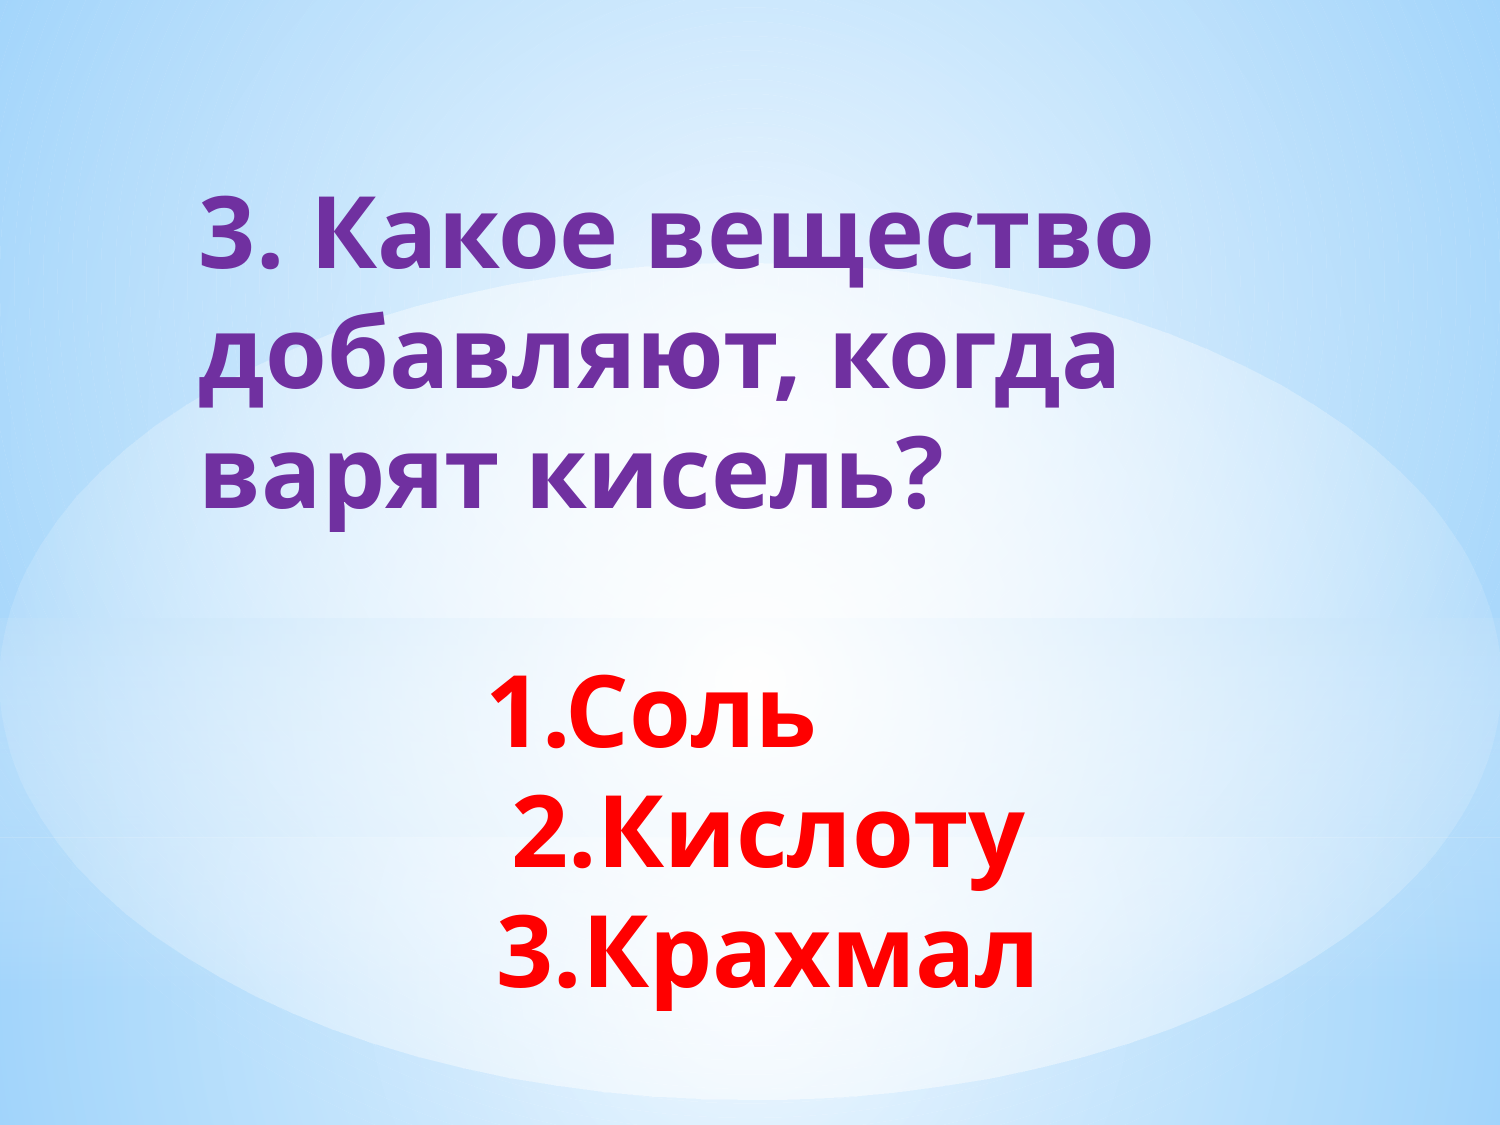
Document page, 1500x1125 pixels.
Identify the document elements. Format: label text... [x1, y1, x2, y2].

text_box 3. Какое вещество добавляют, когда варят кисель? 1.Соль 2.Кислоту 3.Крахмал [184, 160, 1354, 1016]
